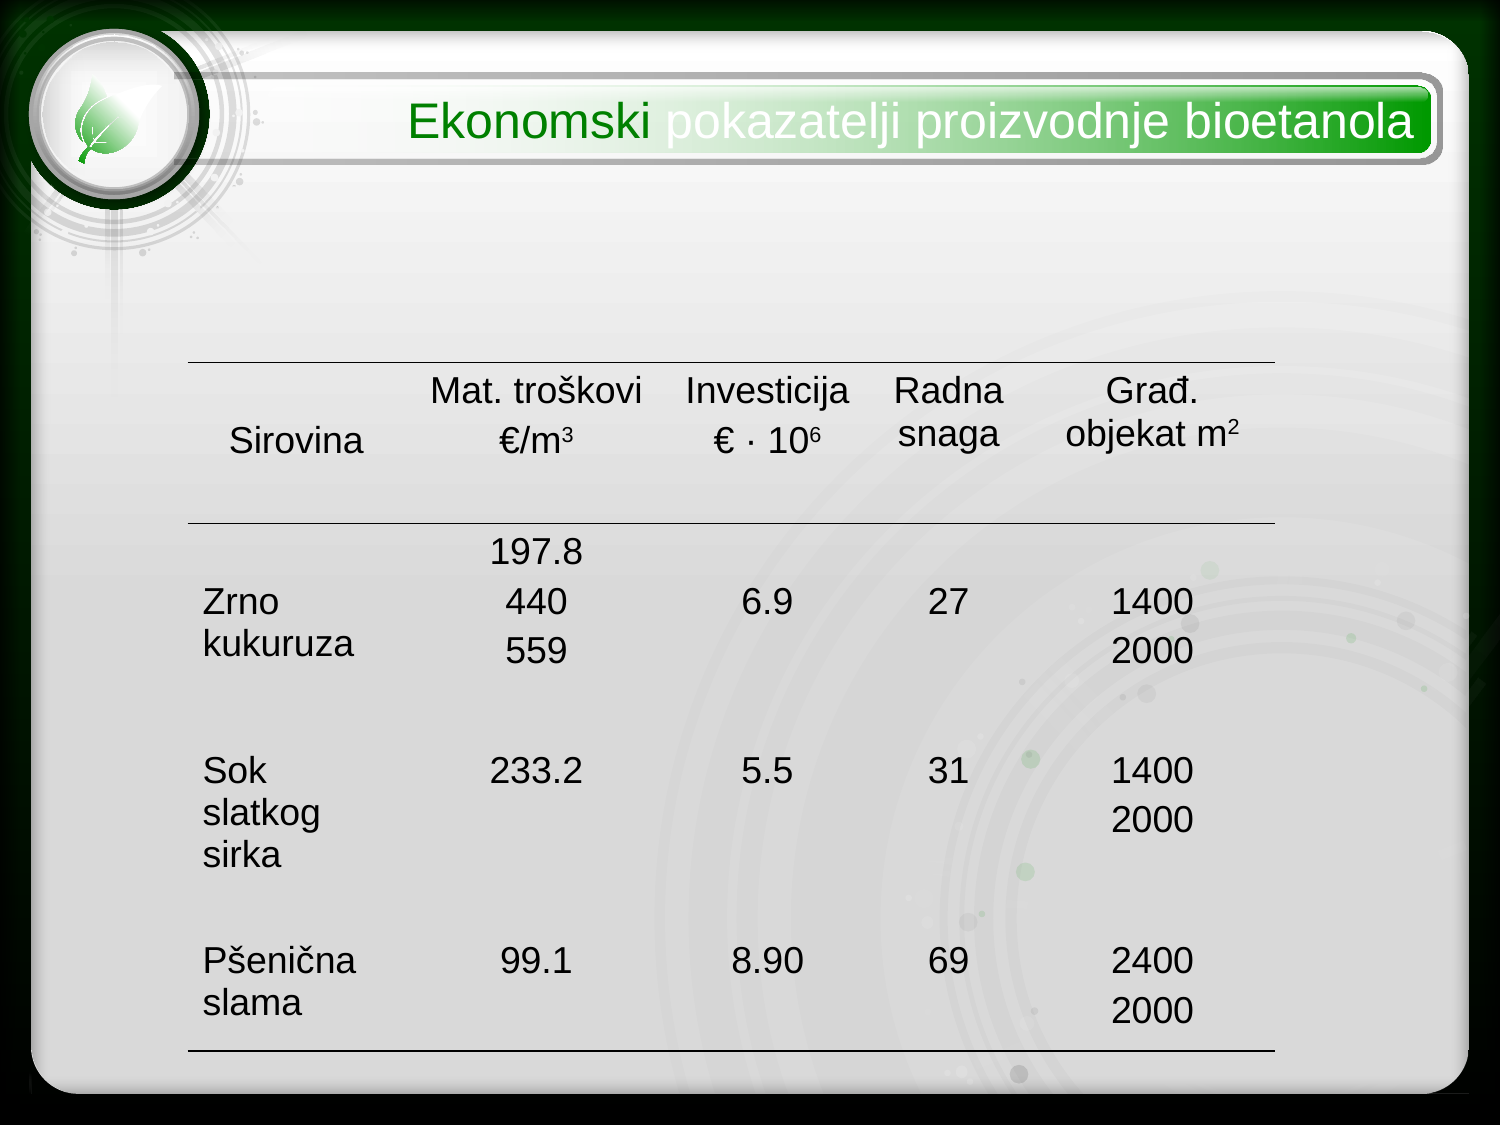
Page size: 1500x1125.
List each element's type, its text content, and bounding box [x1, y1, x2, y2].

table_cell 1400 2000 [1030, 692, 1275, 883]
table_cell 5.5 [668, 692, 867, 883]
table_cell 233.2 [405, 692, 668, 883]
table_header Mat. troškovi €/m3 [405, 363, 668, 523]
table_cell 2400 2000 [1030, 883, 1275, 1050]
table_cell Zrno kukuruza [188, 524, 405, 692]
table_cell 6.9 [668, 524, 867, 692]
title Ekonomski pokazatelji proizvodnje bioetanola [392, 80, 1488, 157]
table_header Investicija € · 106 [668, 363, 867, 523]
table_cell 1400 2000 [1030, 524, 1275, 692]
table_header Radna snaga [867, 363, 1030, 523]
table_cell 31 [867, 692, 1030, 883]
table_cell Pšenična slama [188, 883, 405, 1050]
table_header Sirovina [188, 363, 405, 523]
table_cell 27 [867, 524, 1030, 692]
table_cell 99.1 [405, 883, 668, 1050]
table_cell Sok slatkog sirka [188, 692, 405, 883]
table_cell 69 [867, 883, 1030, 1050]
table_cell 8.90 [668, 883, 867, 1050]
table_header Građ. objekat m2 [1030, 363, 1275, 523]
table_cell 197.8 440 559 [405, 524, 668, 692]
